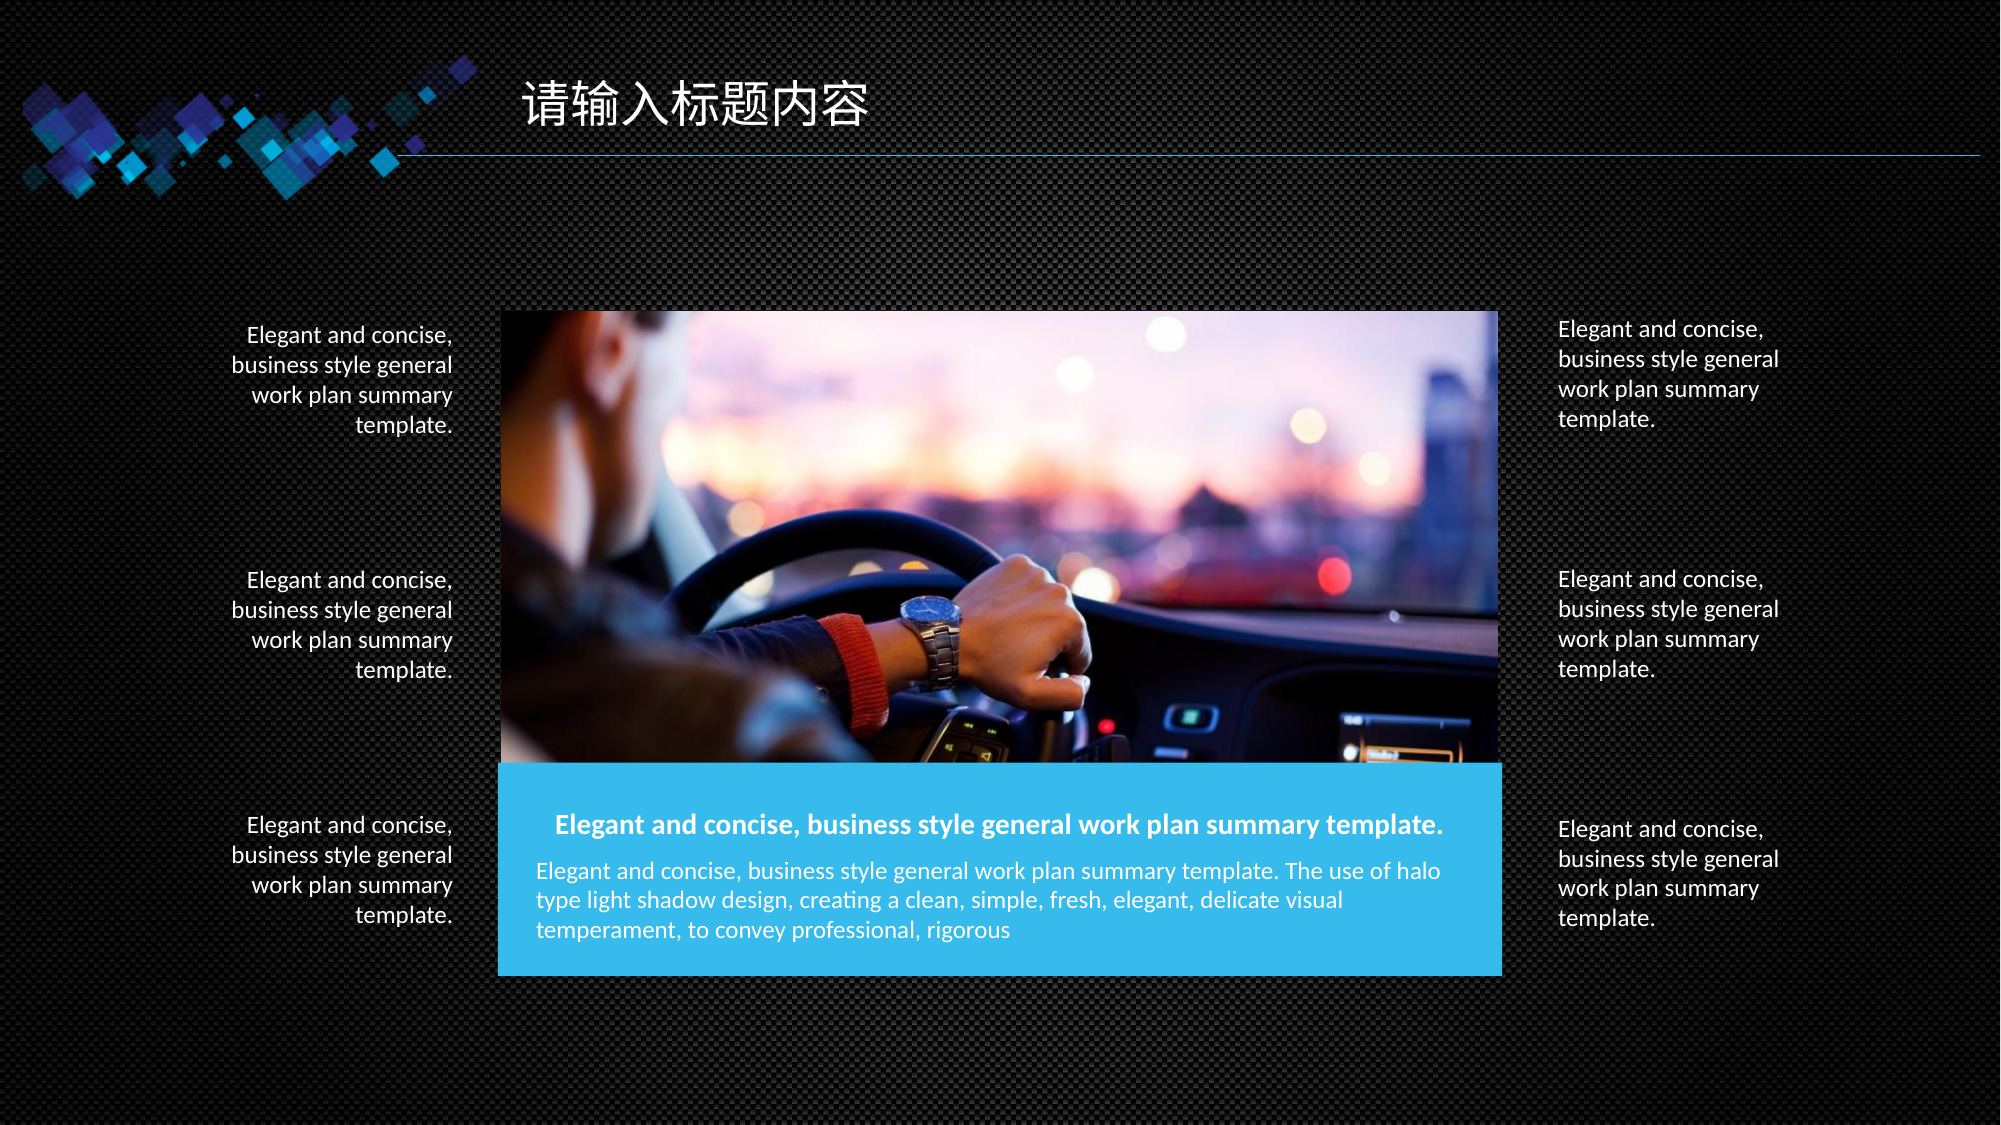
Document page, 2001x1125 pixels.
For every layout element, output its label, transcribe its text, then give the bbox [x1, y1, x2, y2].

text_box Elegant and concise, business style general work plan summary template. [208, 801, 468, 936]
picture [0, 0, 2001, 1125]
text_box Elegant and concise, business style general work plan summary template. [1543, 804, 1803, 940]
text_box Elegant and concise, business style general work plan summary template. [208, 311, 468, 446]
text_box Elegant and concise, business style general work plan summary template. [208, 556, 468, 691]
text_box Elegant and concise, business style general work plan summary template. [1543, 305, 1803, 440]
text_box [497, 311, 1503, 976]
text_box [23, 48, 1981, 209]
text_box Elegant and concise, business style general work plan summary template. [1543, 554, 1803, 690]
